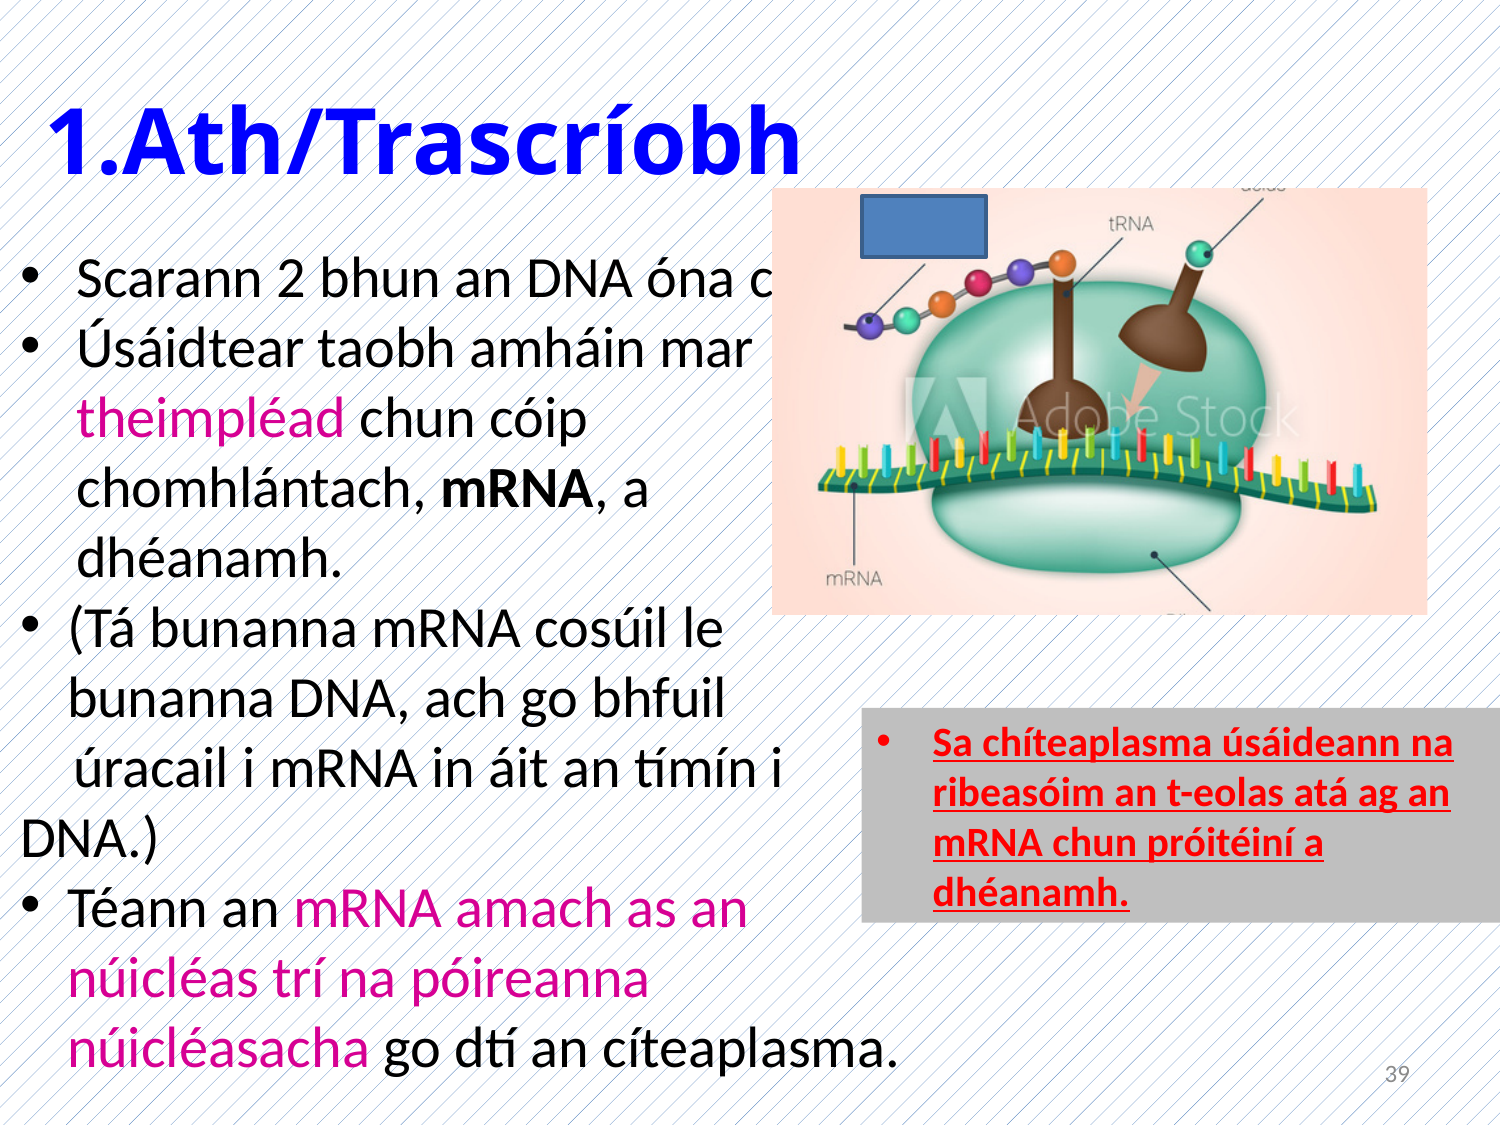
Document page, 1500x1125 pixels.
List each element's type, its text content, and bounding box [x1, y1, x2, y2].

text_box Scarann 2 bhun an DNA óna chéile. Úsáidtear taobh amháin mar theimpléad chun cóip chomhlántach, mRNA, a dhéanamh. (Tá bunanna mRNA cosúil le bunanna DNA, ach go bhfuil úracail i mRNA in áit an tímín i DNA.) Téann an mRNA amach as an núicléas trí na póireanna núicléasacha go dtí an cíteaplasma. [5, 231, 921, 1087]
picture [771, 187, 1428, 615]
title 1.Ath/Trascríobh [29, 44, 1391, 231]
text_box Sa chíteaplasma úsáideann na ribeasóim an t-eolas atá ag an mRNA chun próitéiní a dhéanamh. [861, 707, 1500, 923]
slide_number 39 [1074, 1042, 1425, 1103]
